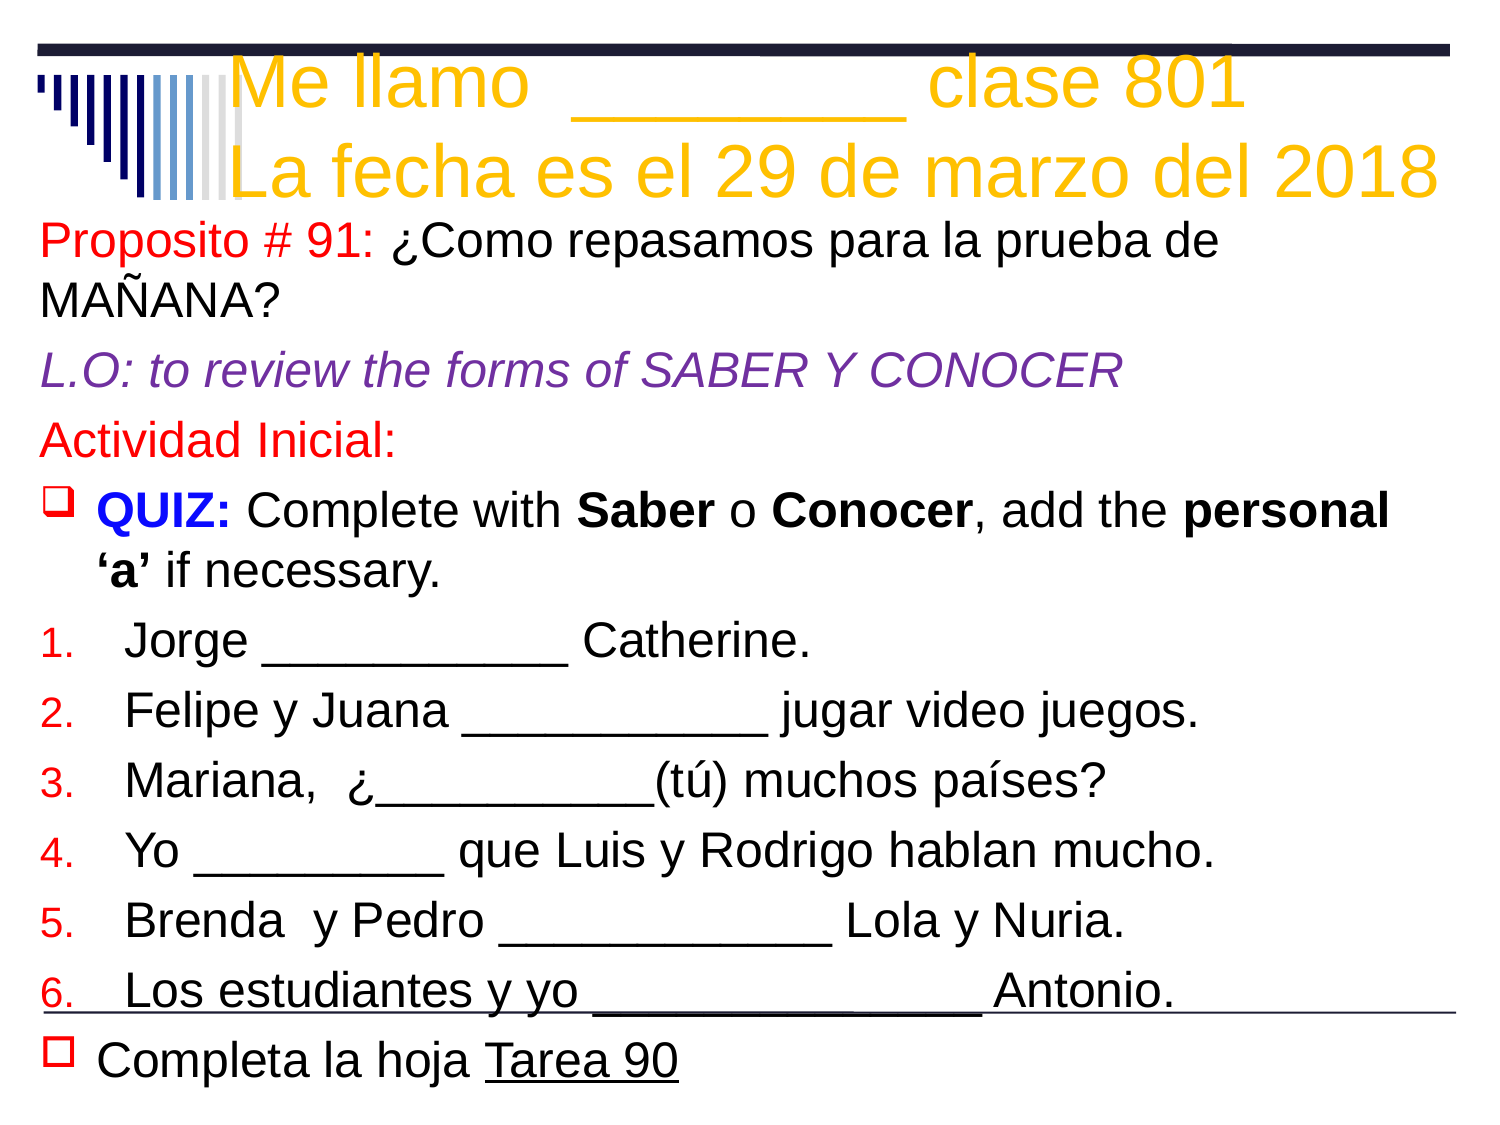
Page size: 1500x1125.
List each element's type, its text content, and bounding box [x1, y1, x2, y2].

text_box Me llamo ________ clase 801 La fecha es el 29 de marzo del 2018 [212, 24, 1500, 238]
text_box Proposito # 91: ¿Como repasamos para la prueba de MAÑANA? L.O: to review the forms of SABER Y CONOCER Actividad Inicial: QUIZ: Complete with Saber o Conocer, add the personal ‘a’ if necessary. Jorge ___________ Catherine. Felipe y Juana ___________ jugar video juegos. Mariana, ¿__________(tú) muchos países? Yo _________ que Luis y Rodrigo hablan mucho. Brenda y Pedro ____________ Lola y Nuria. Los estudiantes y yo ______________ Antonio. Completa la hoja Tarea 90 [24, 200, 1475, 1000]
